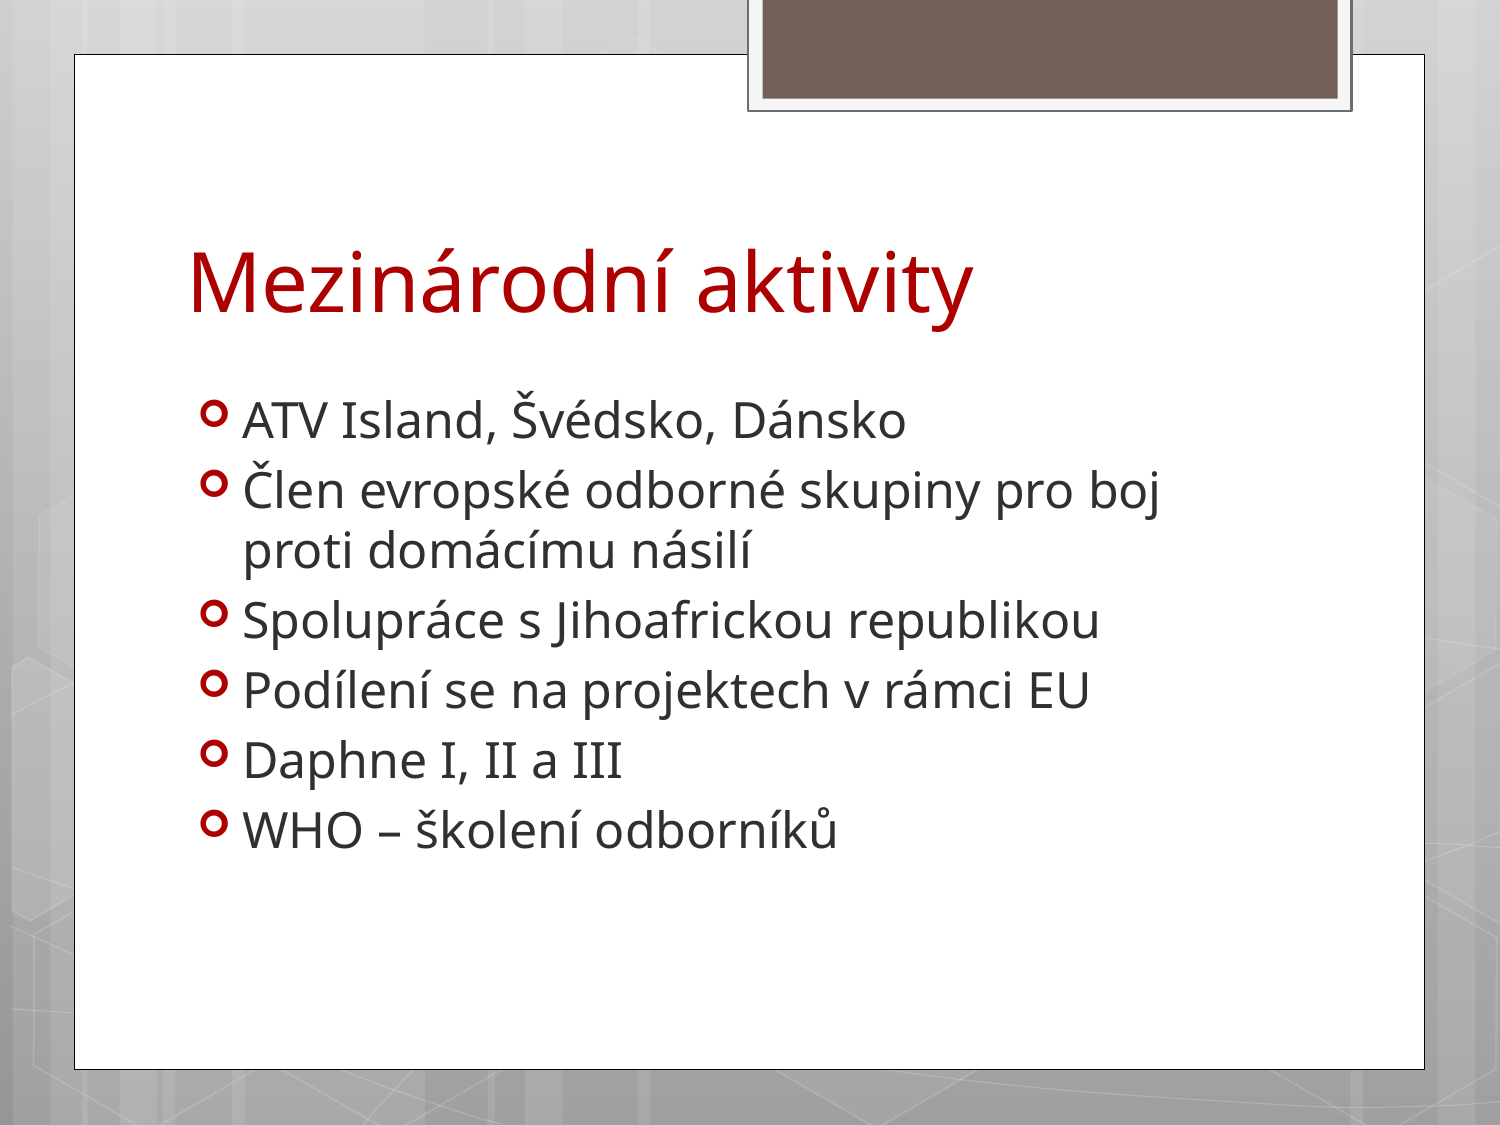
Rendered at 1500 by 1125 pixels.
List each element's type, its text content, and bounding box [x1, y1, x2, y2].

title Mezinárodní aktivity [171, 149, 1324, 337]
list ATV Island, Švédsko, Dánsko Člen evropské odborné skupiny pro boj proti domácímu násilí Spolupráce s Jihoafrickou republikou Podílení se na projektech v rámci EU Daphne I, II a III WHO – školení odborníků [171, 381, 1283, 957]
